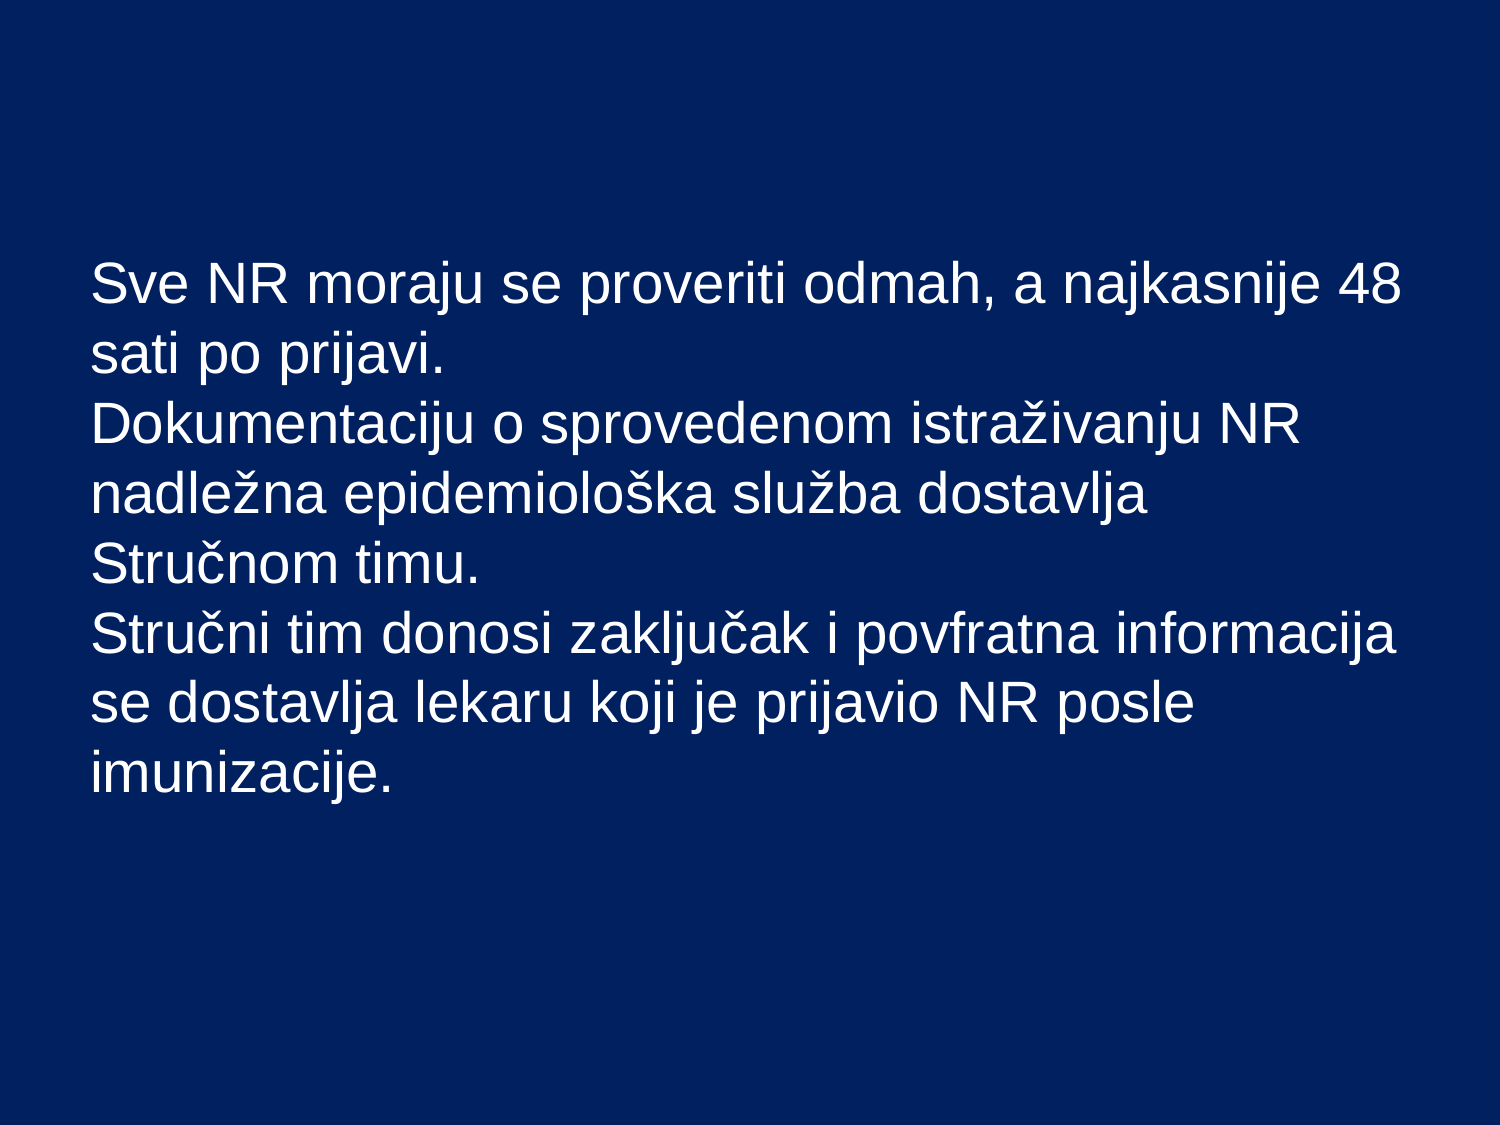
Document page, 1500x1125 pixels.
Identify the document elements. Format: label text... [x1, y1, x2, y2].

title Sve NR moraju se proveriti odmah, a najkasnije 48 sati po prijavi. Dokumentaciju o sprovedenom istraživanju NR nadležna epidemiološka služba dostavlja Stručnom timu. Stručni tim donosi zaključak i povfratna informacija se dostavlja lekaru koji je prijavio NR posle imunizacije. [75, 112, 1425, 938]
